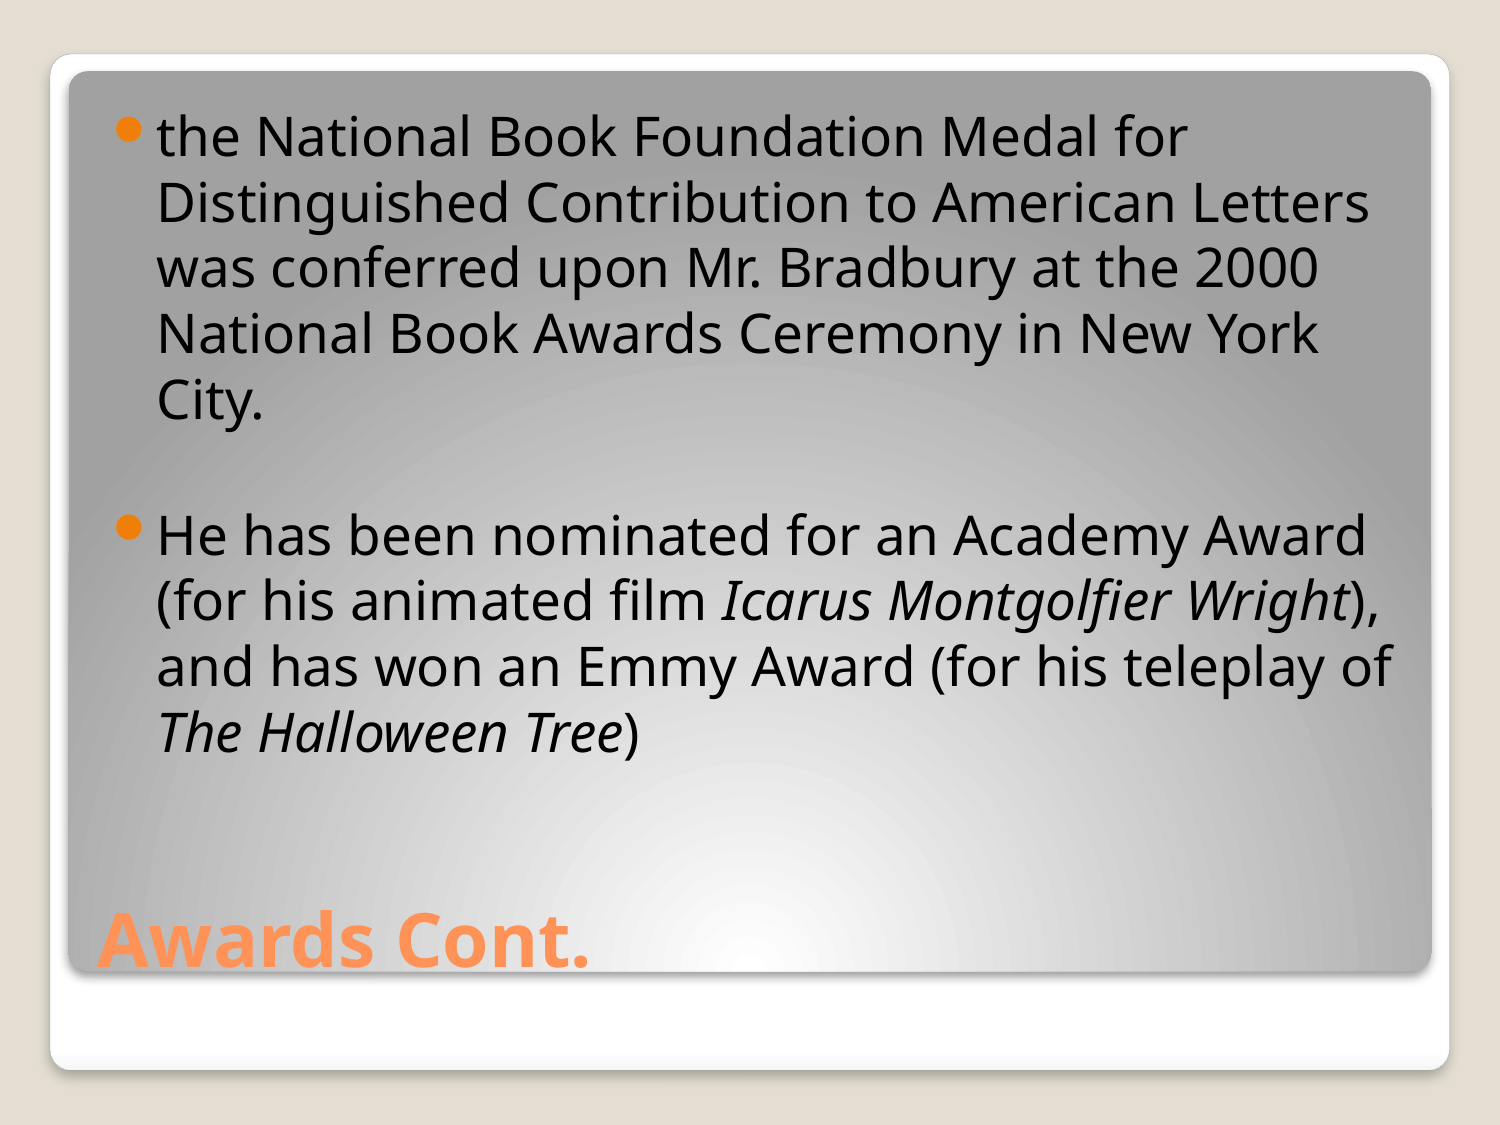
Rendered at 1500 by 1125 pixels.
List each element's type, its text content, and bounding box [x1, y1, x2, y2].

list the National Book Foundation Medal for Distinguished Contribution to American Letters was conferred upon Mr. Bradbury at the 2000 National Book Awards Ceremony in New York City. He has been nominated for an Academy Award (for his animated film Icarus Montgolfier Wright), and has won an Emmy Award (for his teleplay of The Halloween Tree) [82, 86, 1425, 774]
title Awards Cont. [82, 817, 1425, 990]
